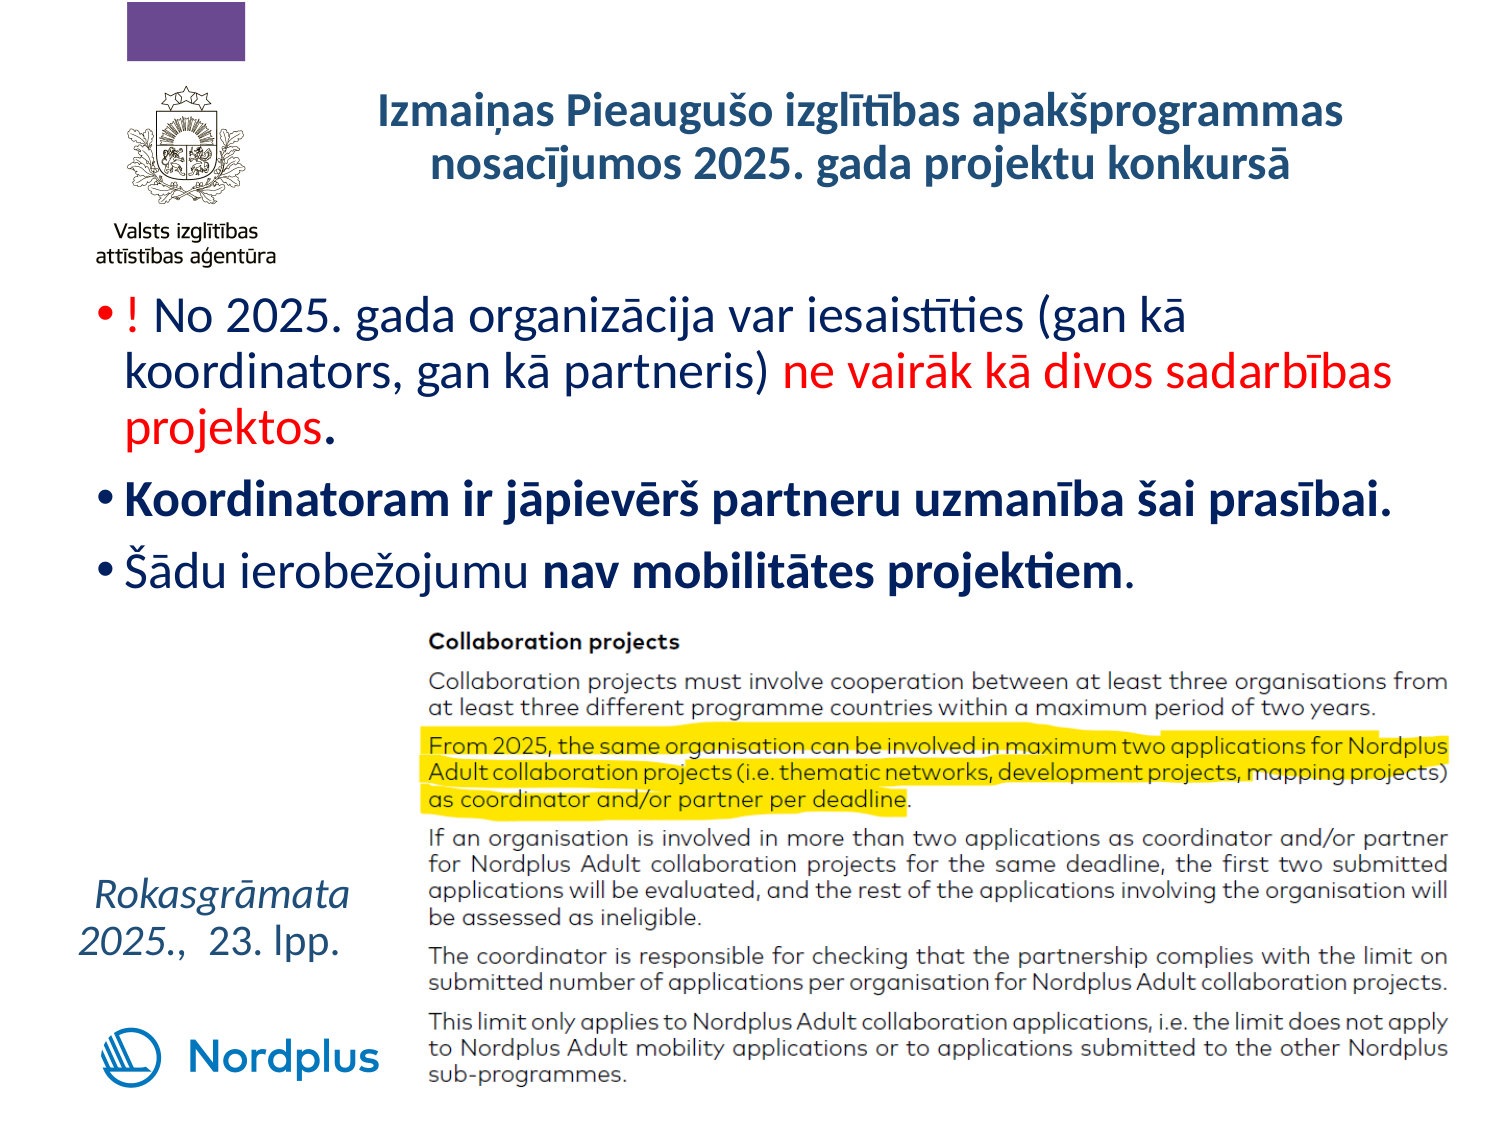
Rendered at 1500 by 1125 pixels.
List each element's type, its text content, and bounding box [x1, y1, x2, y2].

list ! No 2025. gada organizācija var iesaistīties (gan kā koordinators, gan kā partneris) ne vairāk kā divos sadarbības projektos. Koordinatoram ir jāpievērš partneru uzmanība šai prasībai. Šādu ierobežojumu nav mobilitātes projektiem. [81, 280, 1477, 618]
picture [0, 0, 1500, 1125]
title Izmaiņas Pieaugušo izglītības apakšprogrammas nosacījumos 2025. gada projektu konkursā [324, 59, 1397, 215]
text_box Rokasgrāmata 2025., 23. lpp. [37, 862, 366, 1031]
